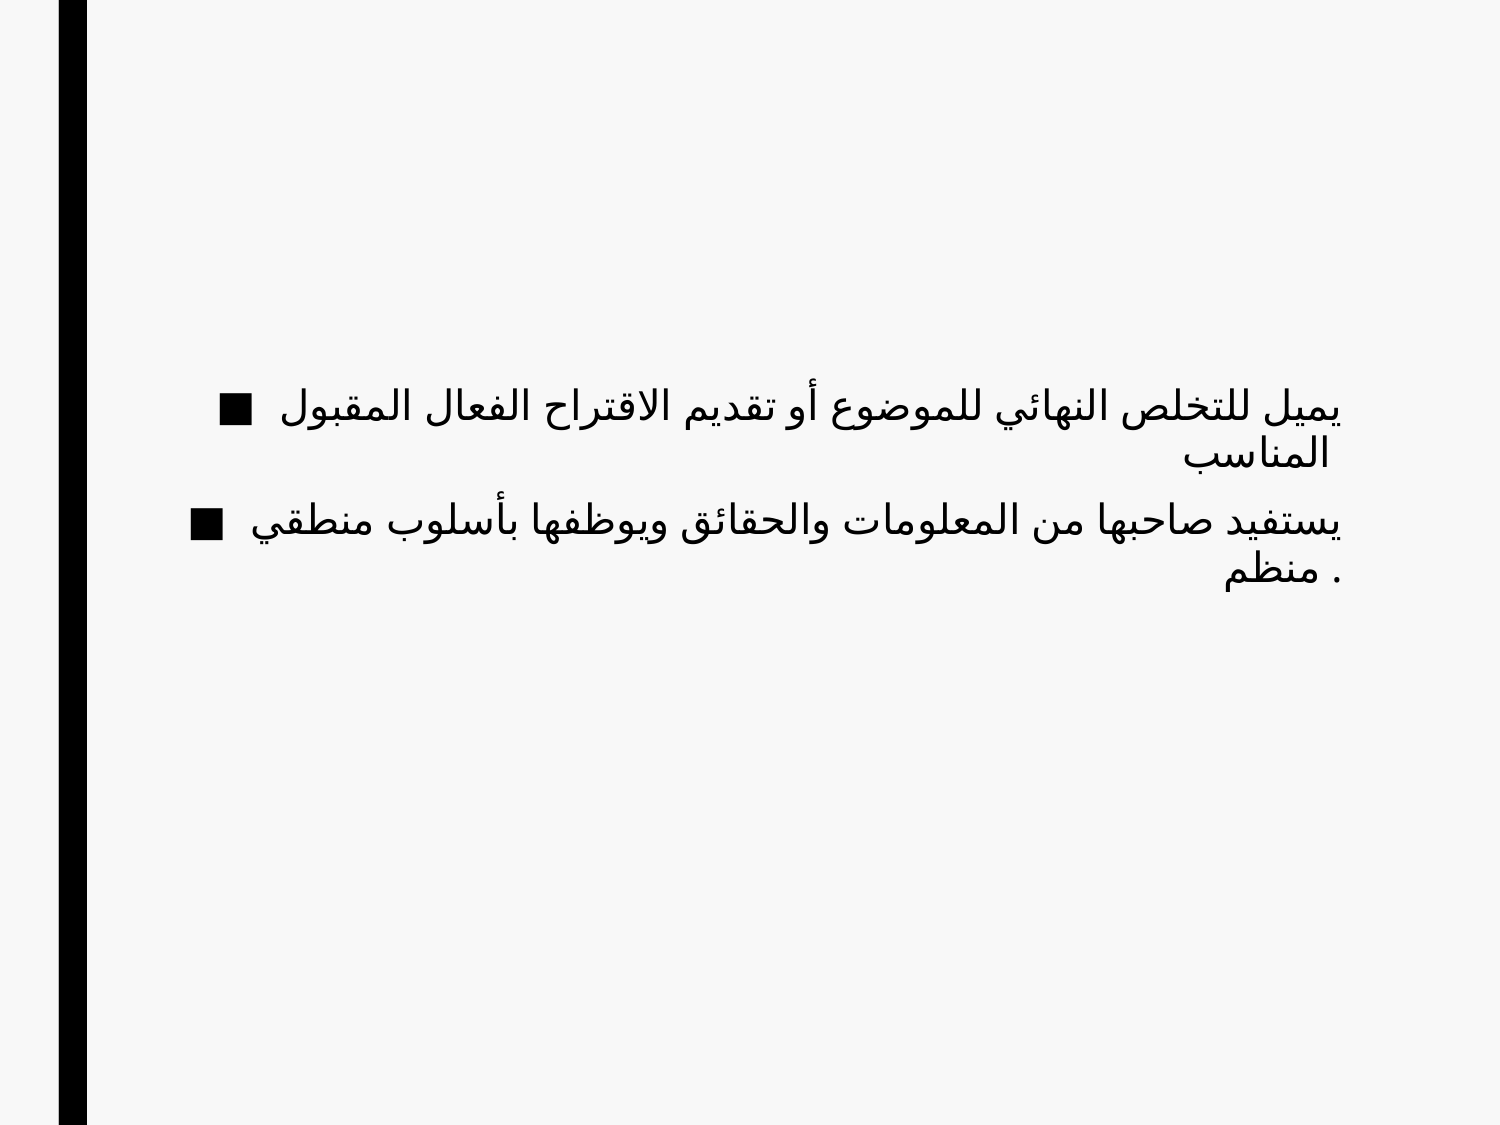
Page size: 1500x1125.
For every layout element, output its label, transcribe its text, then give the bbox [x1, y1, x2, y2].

list يميل للتخلص النهائي للموضوع أو تقديم الاقتراح الفعال المقبول المناسب يستفيد صاحبها من المعلومات والحقائق ويوظفها بأسلوب منطقي منظم . [168, 374, 1351, 963]
